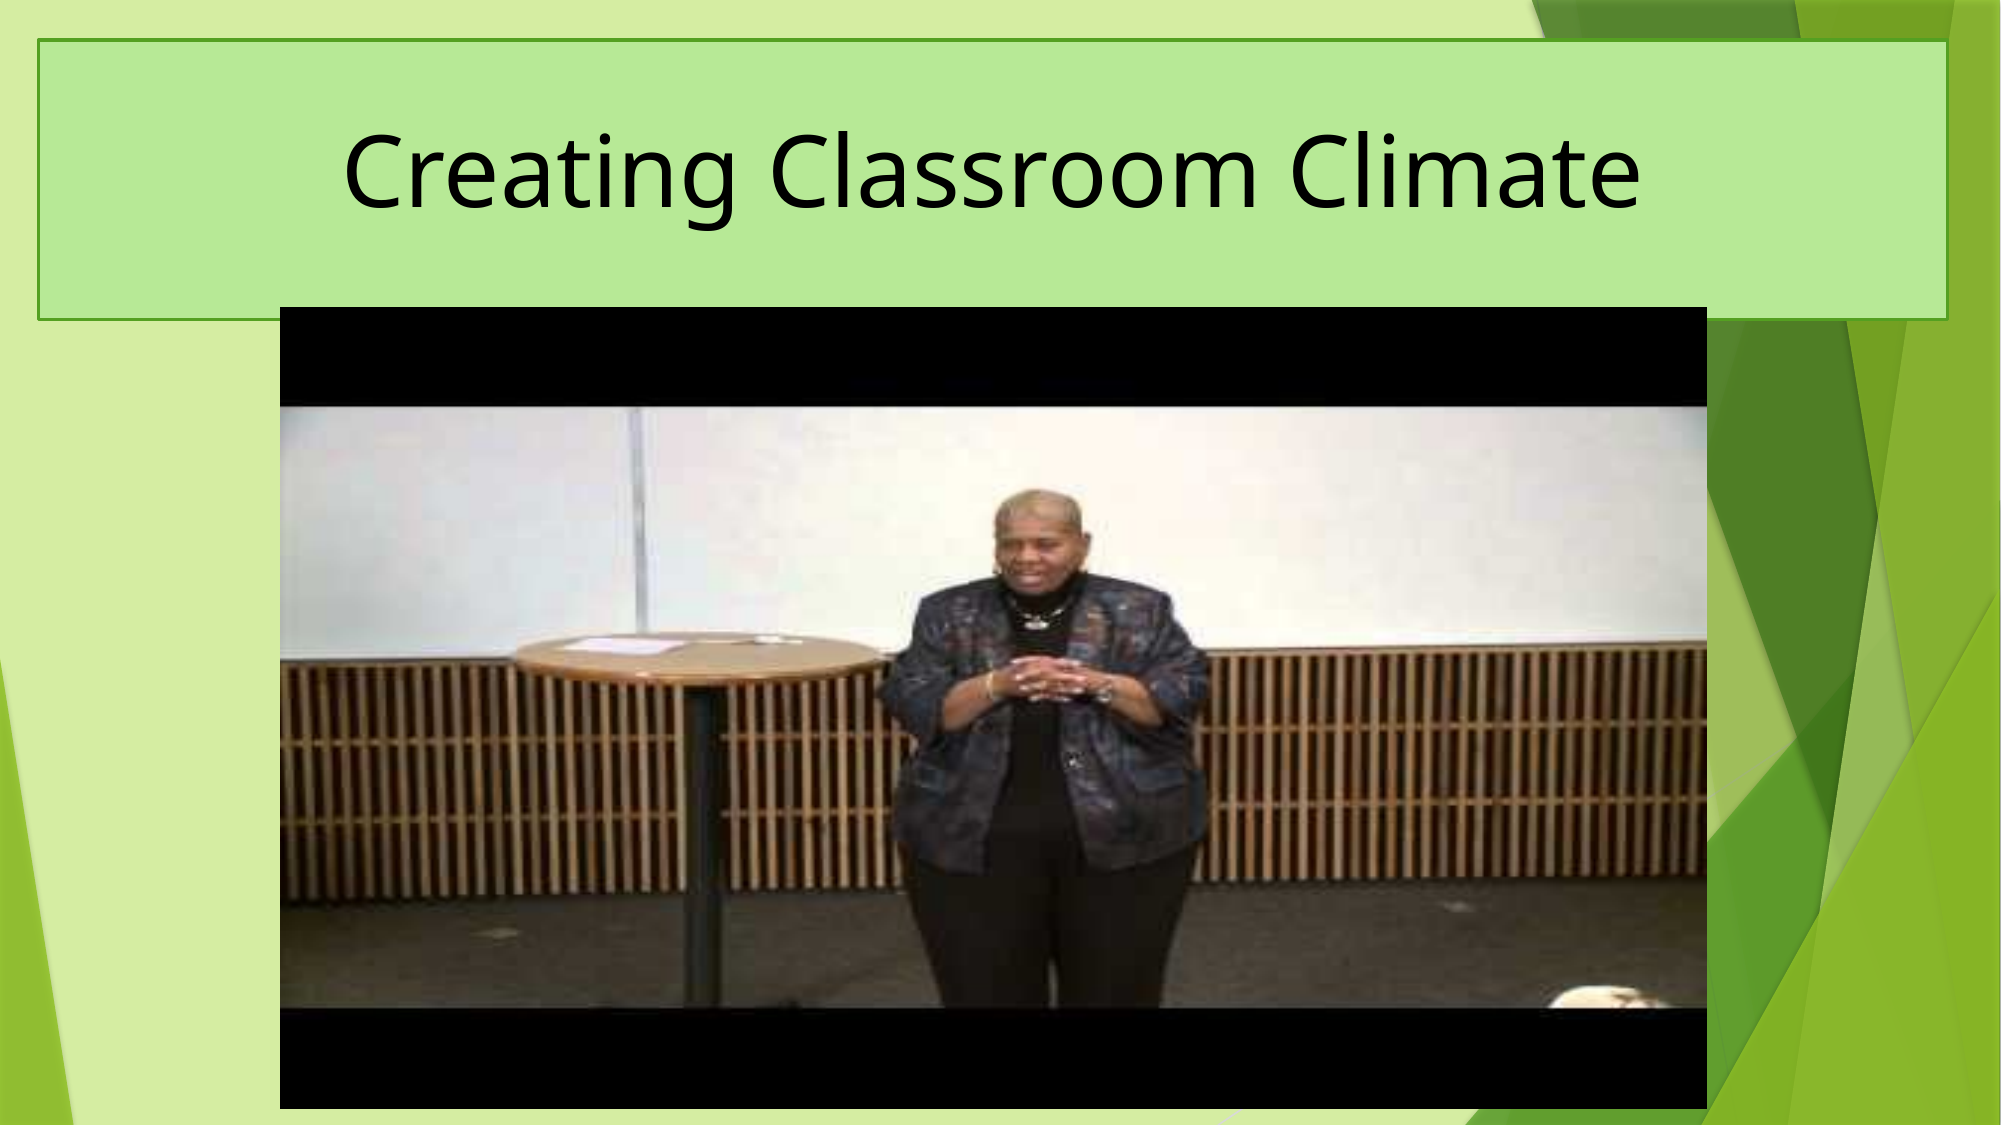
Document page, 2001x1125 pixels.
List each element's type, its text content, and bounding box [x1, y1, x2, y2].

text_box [278, 305, 1708, 1110]
title Creating Classroom Climate [37, 38, 1949, 321]
